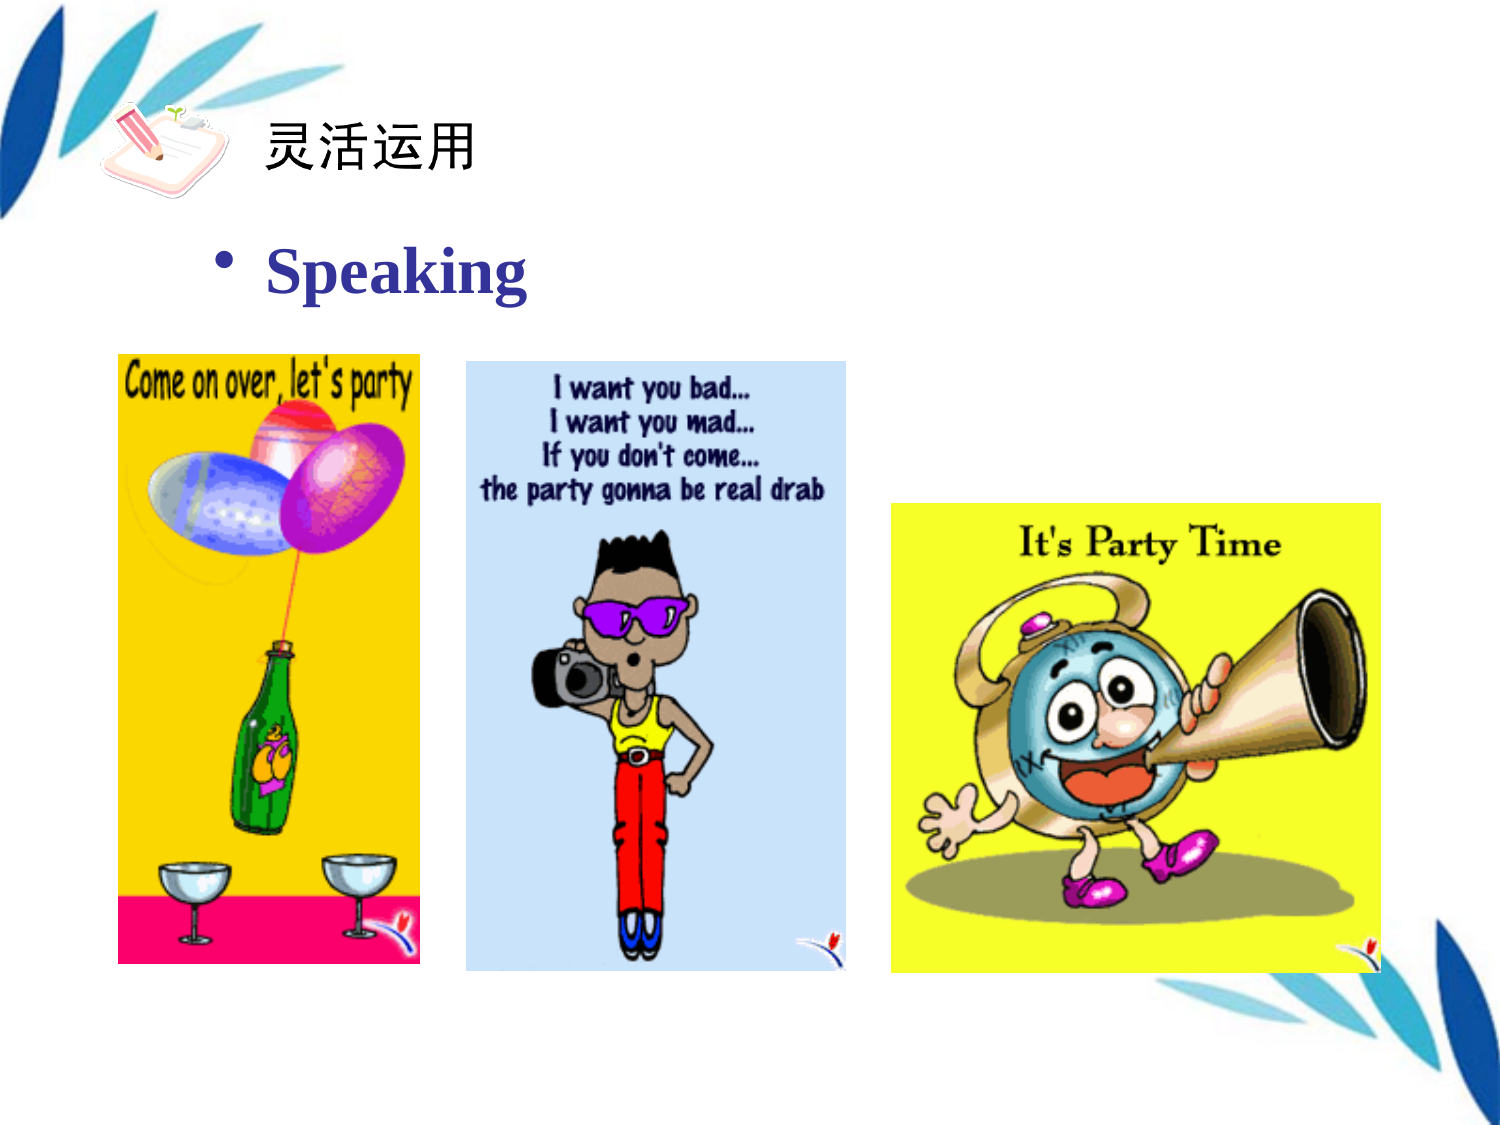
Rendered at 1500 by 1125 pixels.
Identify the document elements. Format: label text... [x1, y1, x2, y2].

picture [0, 0, 1500, 1125]
text_box Speaking [198, 219, 544, 315]
